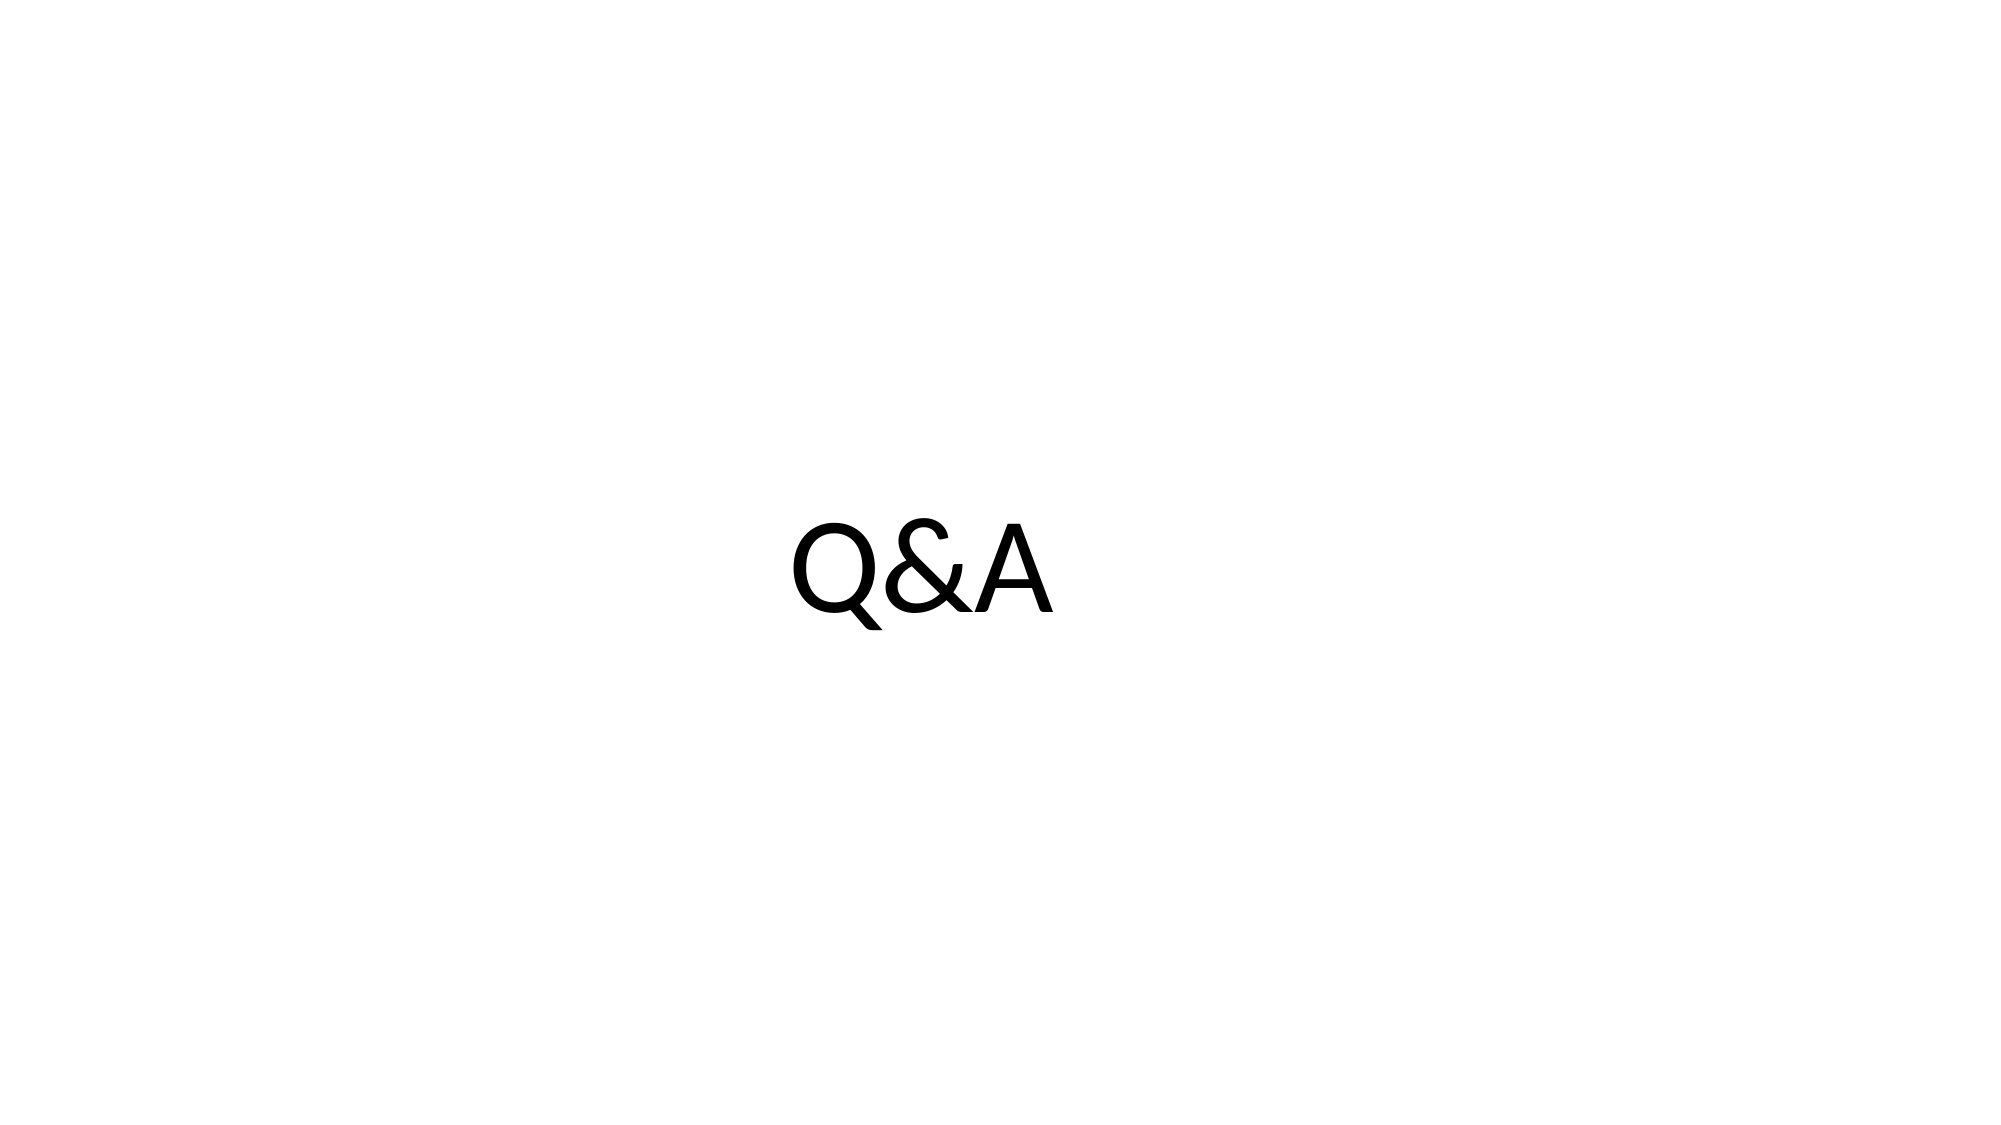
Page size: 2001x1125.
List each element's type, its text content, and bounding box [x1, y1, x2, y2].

list Q&A [773, 486, 1078, 652]
